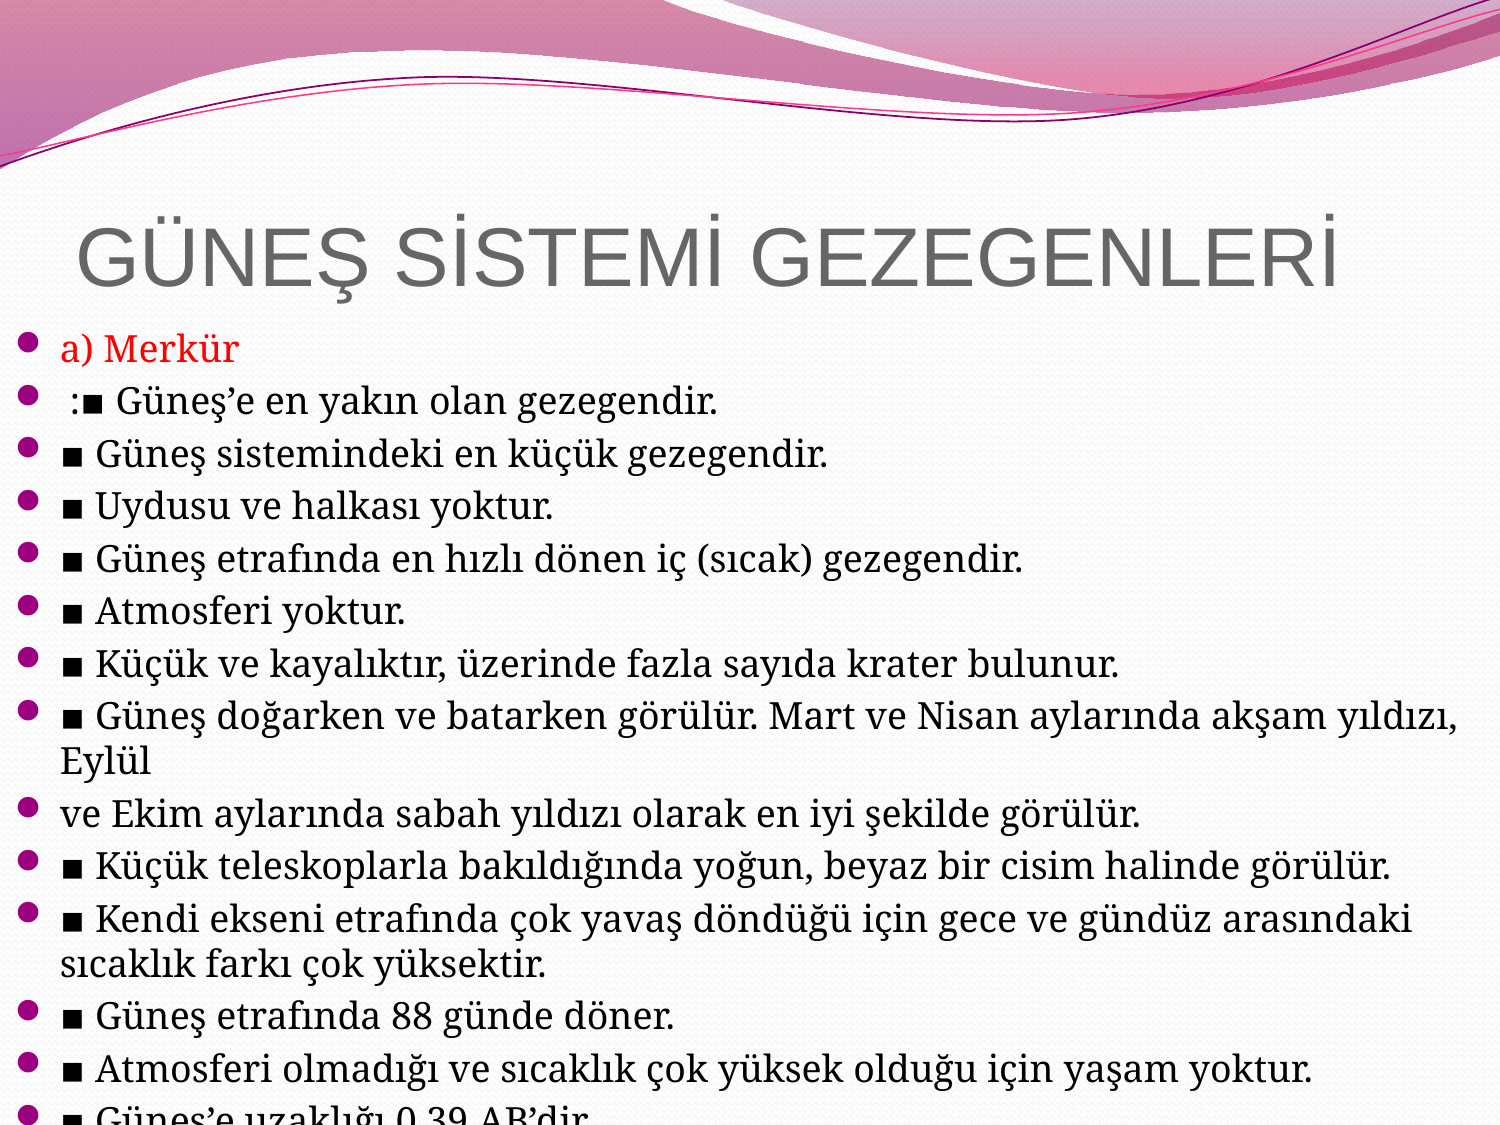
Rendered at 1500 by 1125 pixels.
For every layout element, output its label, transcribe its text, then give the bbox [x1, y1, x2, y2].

title GÜNEŞ SİSTEMİ GEZEGENLERİ [75, 115, 1425, 303]
list a) Merkür :▪ Güneş’e en yakın olan gezegendir. ▪ Güneş sistemindeki en küçük gezegendir. ▪ Uydusu ve halkası yoktur. ▪ Güneş etrafında en hızlı dönen iç (sıcak) gezegendir. ▪ Atmosferi yoktur. ▪ Küçük ve kayalıktır, üzerinde fazla sayıda krater bulunur. ▪ Güneş doğarken ve batarken görülür. Mart ve Nisan aylarında akşam yıldızı, Eylül ve Ekim aylarında sabah yıldızı olarak en iyi şekilde görülür. ▪ Küçük teleskoplarla bakıldığında yoğun, beyaz bir cisim halinde görülür. ▪ Kendi ekseni etrafında çok yavaş döndüğü için gece ve gündüz arasındaki sıcaklık farkı çok yüksektir. ▪ Güneş etrafında 88 günde döner. ▪ Atmosferi olmadığı ve sıcaklık çok yüksek olduğu için yaşam yoktur. ▪ Güneş’e uzaklığı 0,39 AB’dir. [0, 317, 1500, 1125]
